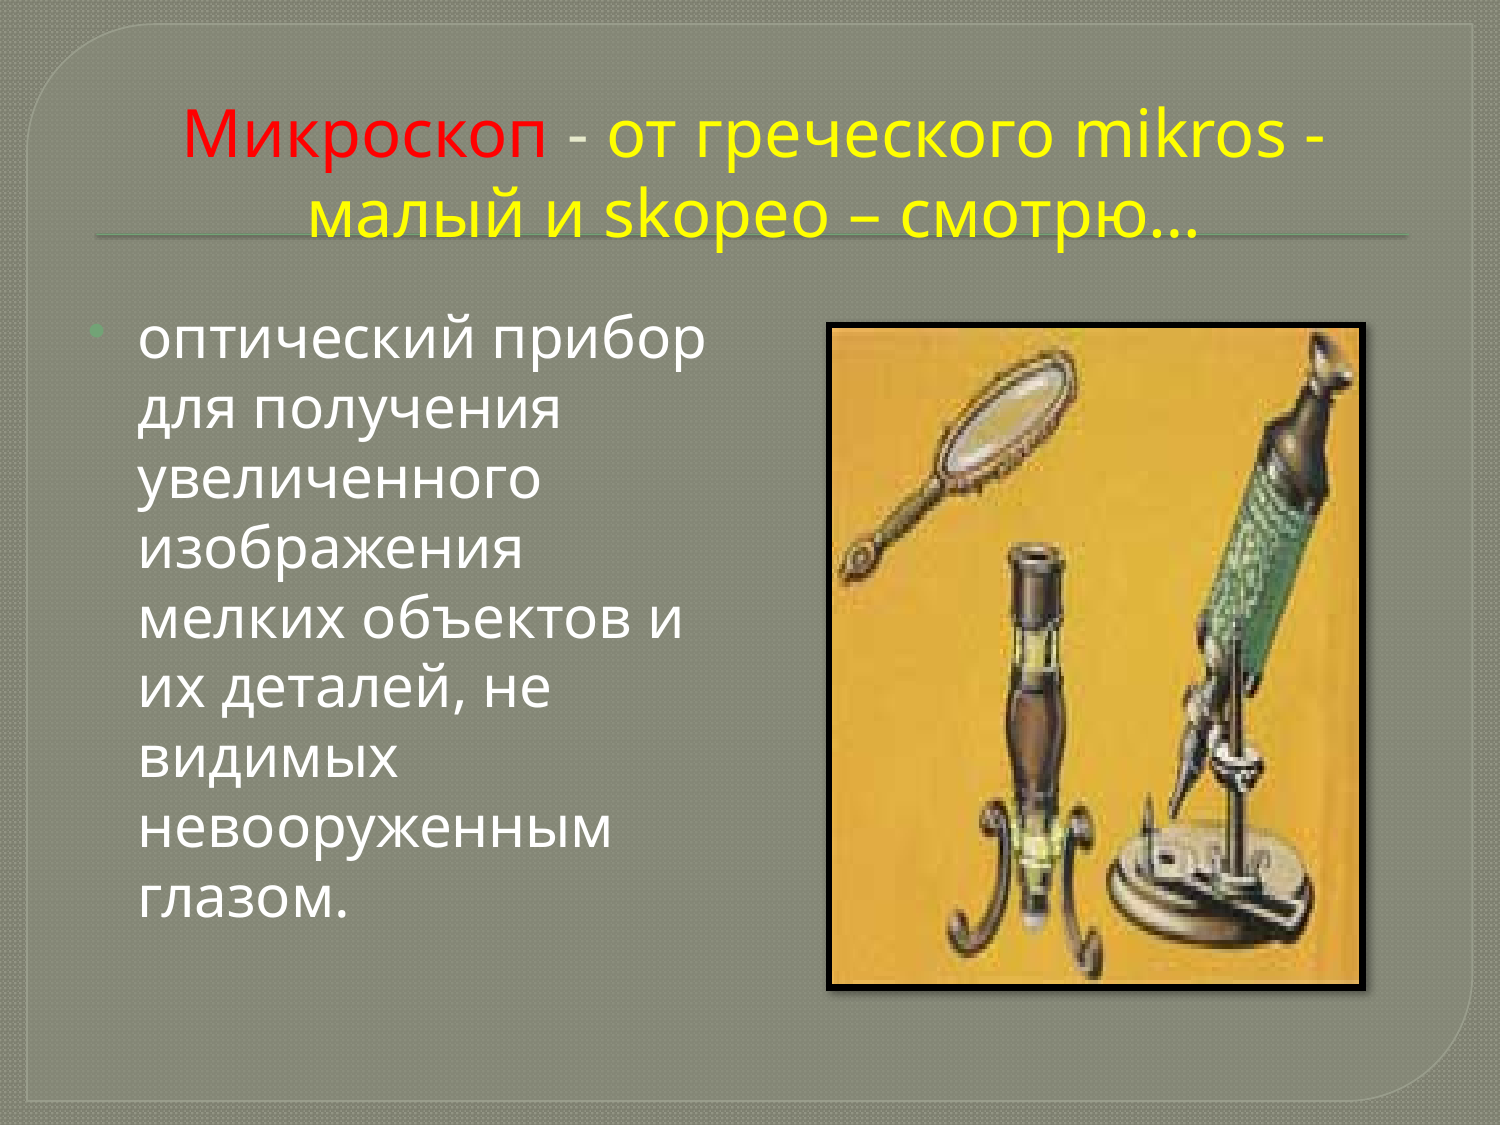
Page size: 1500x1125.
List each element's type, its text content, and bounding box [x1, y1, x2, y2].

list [831, 327, 1360, 985]
title Микроскоп - от греческого mikros - малый и skopeo – смотрю… [75, 41, 1425, 258]
list оптический прибор для получения увеличенного изображения мелких объектов и их деталей, не видимых невооруженным глазом. [75, 292, 738, 1013]
